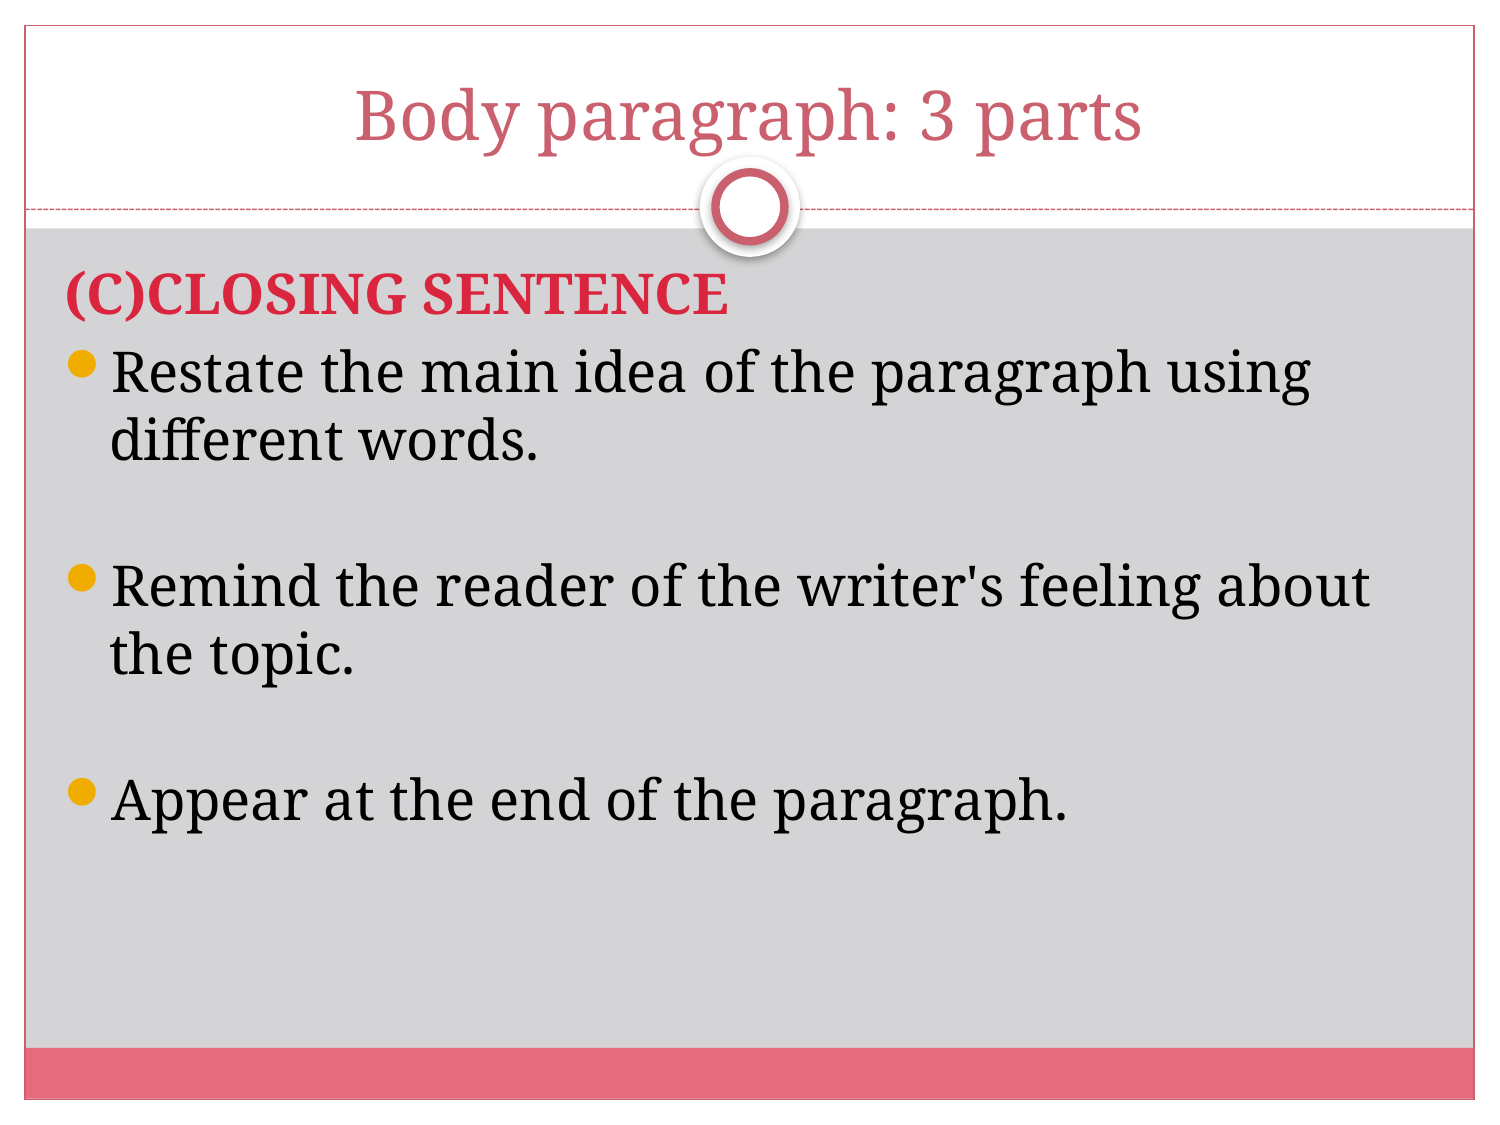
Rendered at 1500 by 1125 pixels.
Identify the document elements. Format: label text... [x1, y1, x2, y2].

title Body paragraph: 3 parts [49, 37, 1450, 162]
list (C)CLOSING SENTENCE Restate the main idea of the paragraph using different words. Remind the reader of the writer's feeling about the topic. Appear at the end of the paragraph. [49, 250, 1445, 1001]
